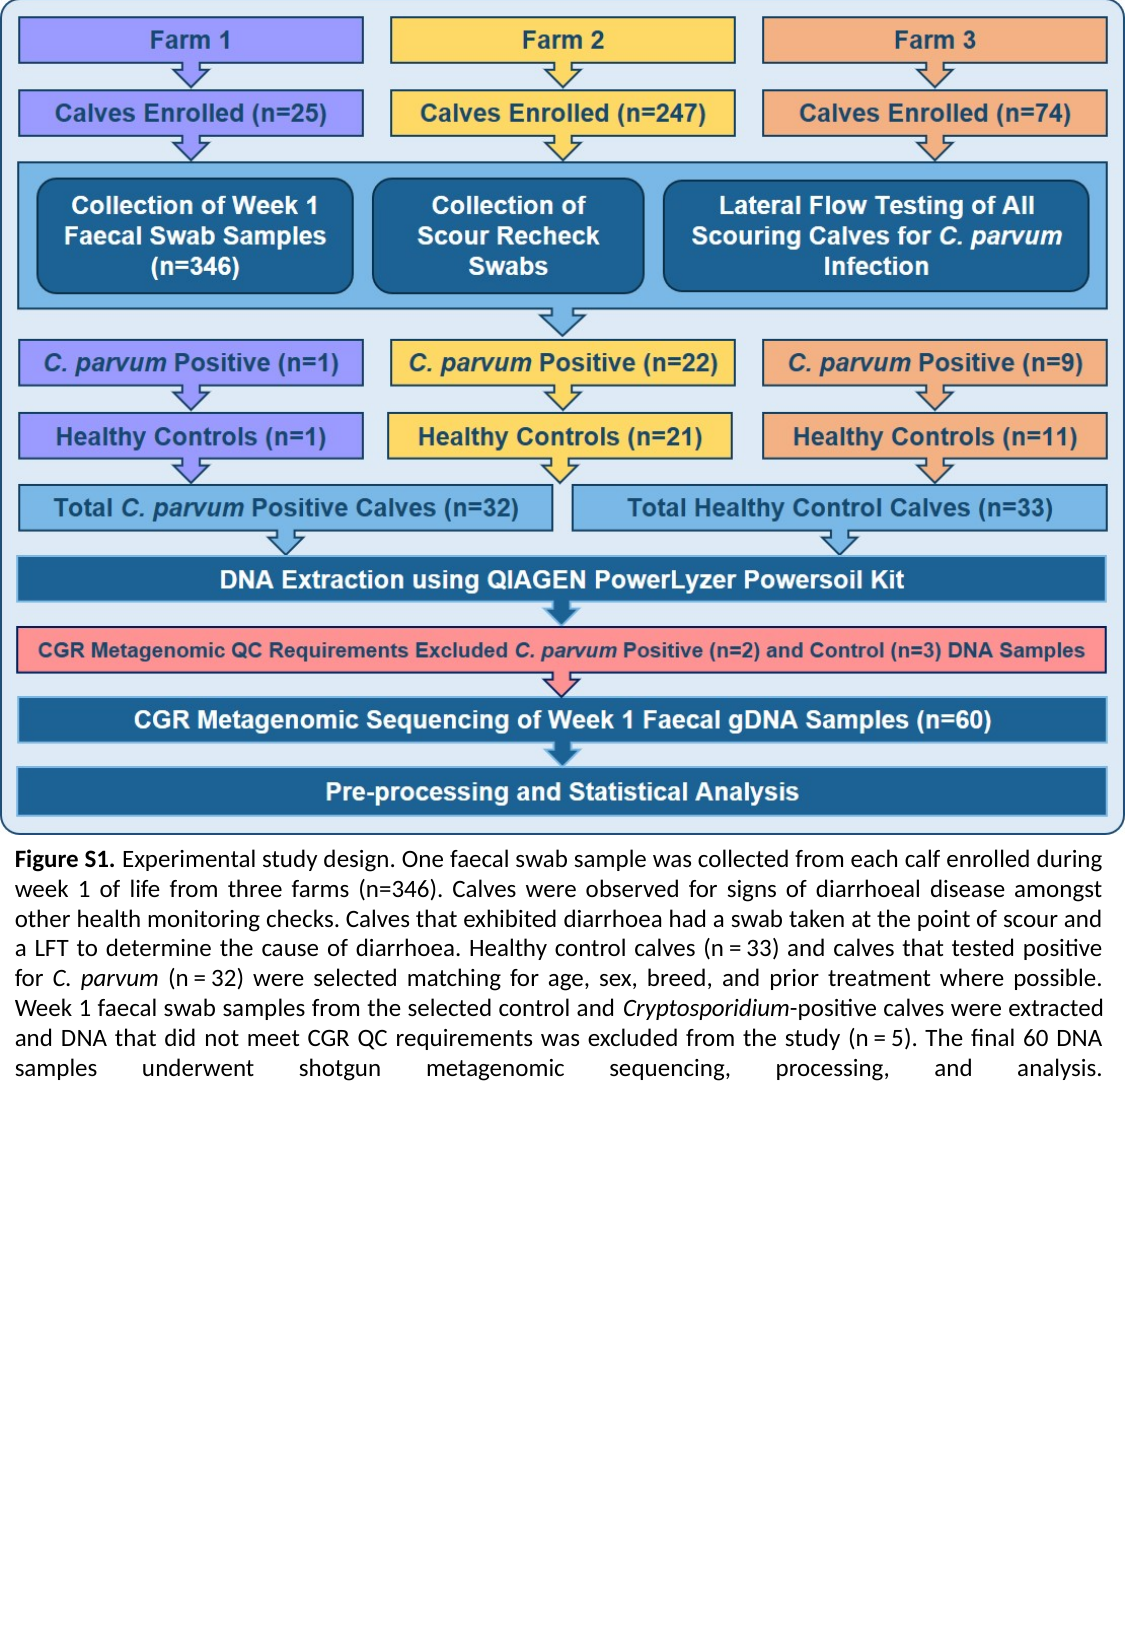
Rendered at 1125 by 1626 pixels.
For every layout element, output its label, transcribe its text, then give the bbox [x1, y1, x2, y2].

text_box Figure S1. Experimental study design. One faecal swab sample was collected from each calf enrolled during week 1 of life from three farms (n=346). Calves were observed for signs of diarrhoeal disease amongst other health monitoring checks. Calves that exhibited diarrhoea had a swab taken at the point of scour and a LFT to determine the cause of diarrhoea. Healthy control calves (n = 33) and calves that tested positive for C. parvum (n = 32) were selected matching for age, sex, breed, and prior treatment where possible. Week 1 faecal swab samples from the selected control and Cryptosporidium-positive calves were extracted and DNA that did not meet CGR QC requirements was excluded from the study (n = 5). The final 60 DNA samples underwent shotgun metagenomic sequencing, processing, and analysis. [0, 835, 1120, 1119]
picture [0, 0, 1125, 835]
